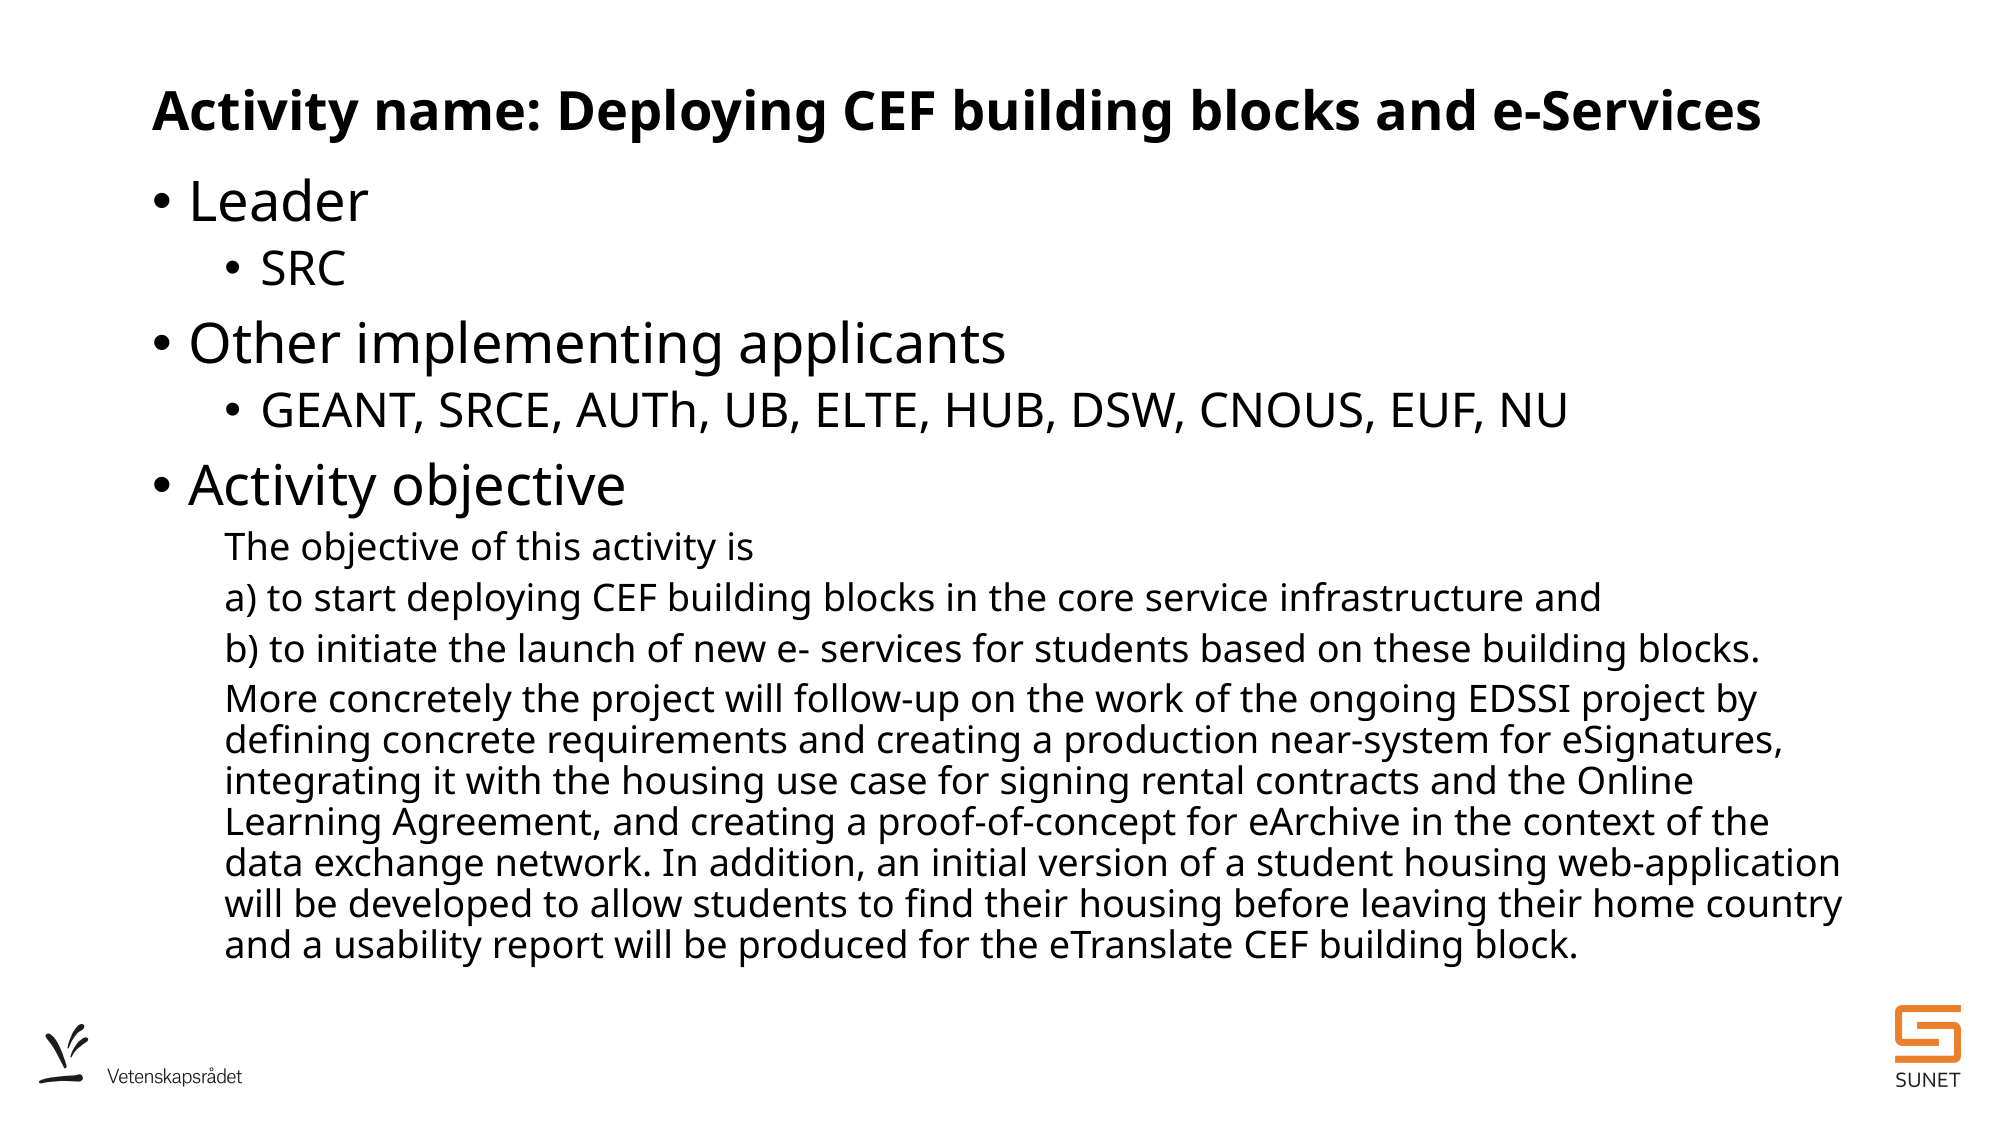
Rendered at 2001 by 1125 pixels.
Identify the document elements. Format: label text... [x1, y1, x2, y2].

picture [1895, 1005, 1961, 1092]
picture [39, 1024, 242, 1087]
title Activity name: Deploying CEF building blocks and e-Services [137, 59, 1863, 166]
list Leader SRC Other implementing applicants GEANT, SRCE, AUTh, UB, ELTE, HUB, DSW, CNOUS, EUF, NU Activity objective The objective of this activity is a) to start deploying CEF building blocks in the core service infrastructure and b) to initiate the launch of new e- services for students based on these building blocks. More concretely the project will follow-up on the work of the ongoing EDSSI project by defining concrete requirements and creating a production near-system for eSignatures, integrating it with the housing use case for signing rental contracts and the Online Learning Agreement, and creating a proof-of-concept for eArchive in the context of the data exchange network. In addition, an initial version of a student housing web-application will be developed to allow students to find their housing before leaving their home country and a usability report will be produced for the eTranslate CEF building block. [137, 166, 1863, 1014]
